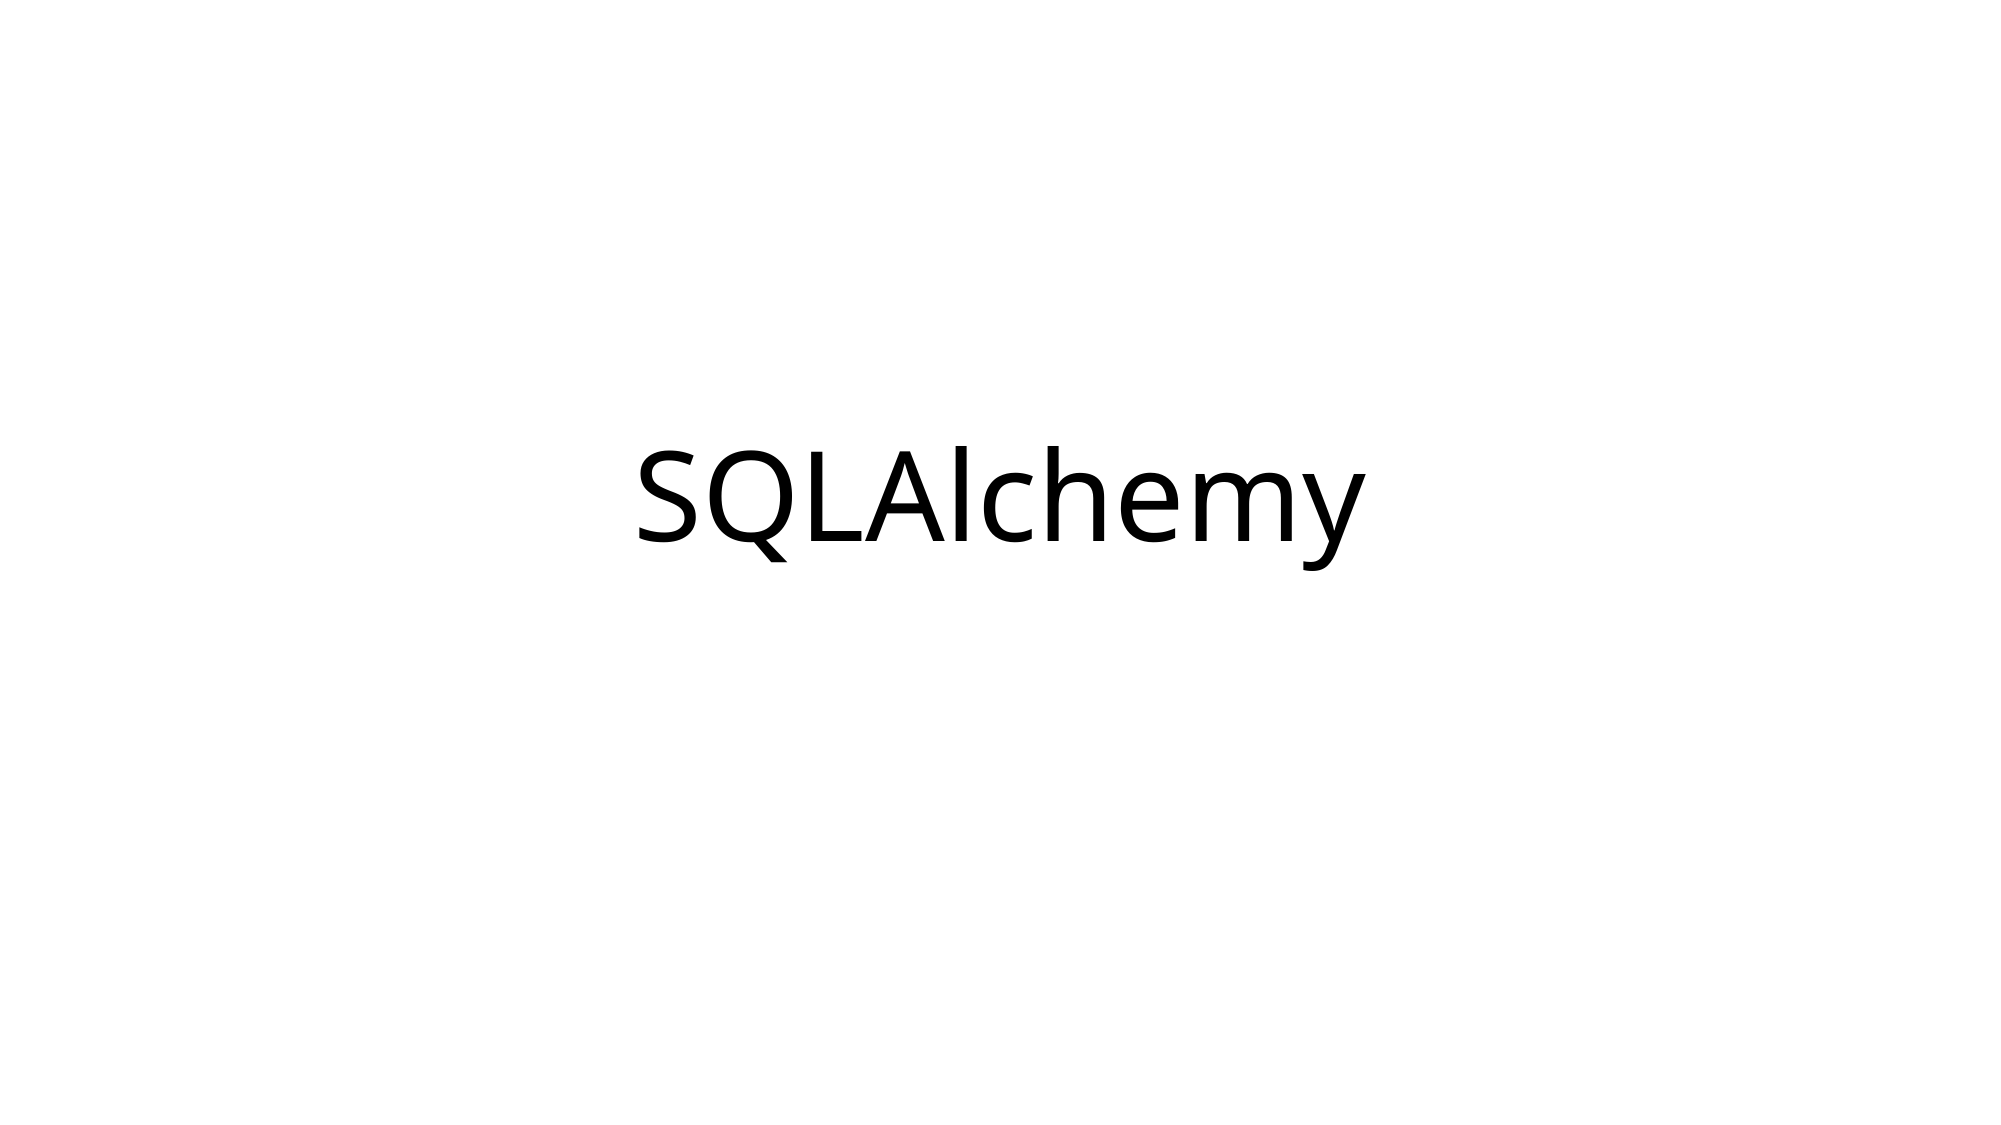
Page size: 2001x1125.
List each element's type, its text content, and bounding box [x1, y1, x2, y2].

title SQLAlchemy [249, 184, 1750, 576]
